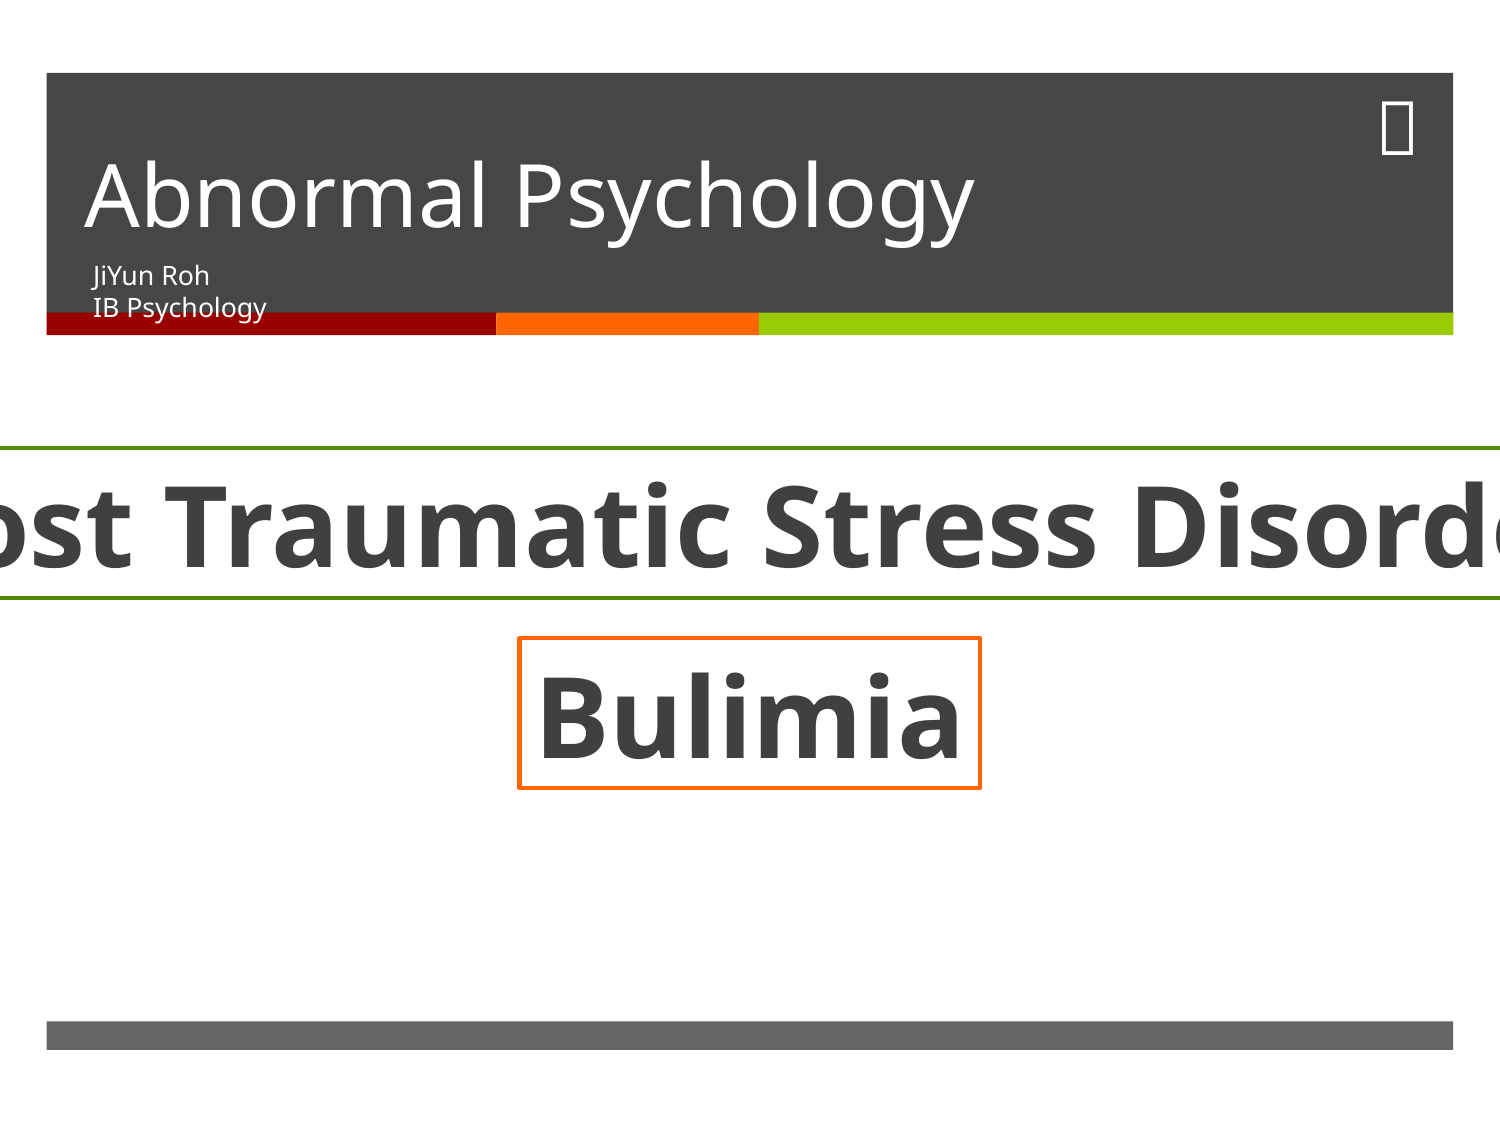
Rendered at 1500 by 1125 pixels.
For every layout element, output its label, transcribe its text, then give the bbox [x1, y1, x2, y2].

title Abnormal Psychology [69, 73, 1351, 253]
text_box Bulimia [517, 636, 982, 790]
subtitle JiYun Roh IB Psychology [78, 251, 1351, 331]
text_box Post Traumatic Stress Disorder [0, 446, 1500, 600]
